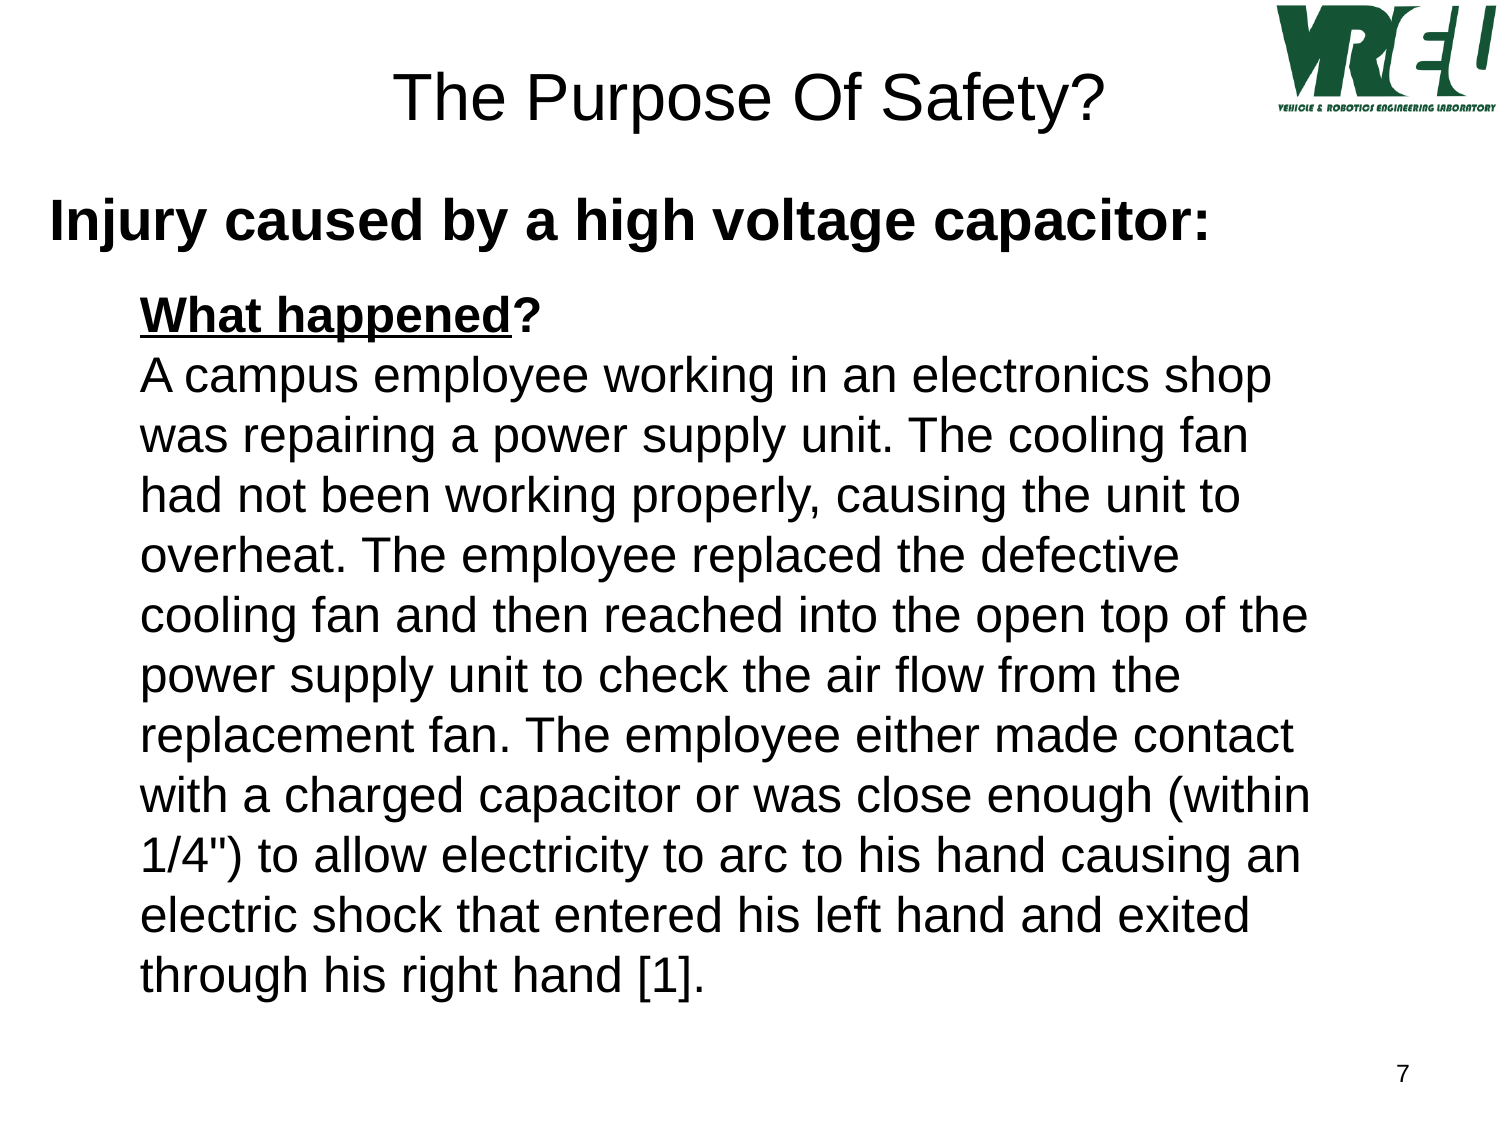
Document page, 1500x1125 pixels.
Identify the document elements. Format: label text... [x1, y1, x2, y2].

text_box Injury caused by a high voltage capacitor: [0, 174, 1363, 325]
text_box The Purpose Of Safety? [0, 45, 1500, 171]
slide_number 7 [1074, 1042, 1425, 1103]
picture [1271, 0, 1500, 45]
text_box What happened? A campus employee working in an electronics shop was repairing a power supply unit. The cooling fan had not been working properly, causing the unit to overheat. The employee replaced the defective cooling fan and then reached into the open top of the power supply unit to check the air flow from the replacement fan. The employee either made contact with a charged capacitor or was close enough (within 1/4") to allow electricity to arc to his hand causing an electric shock that entered his left hand and exited through his right hand [1]. [125, 274, 1350, 1010]
